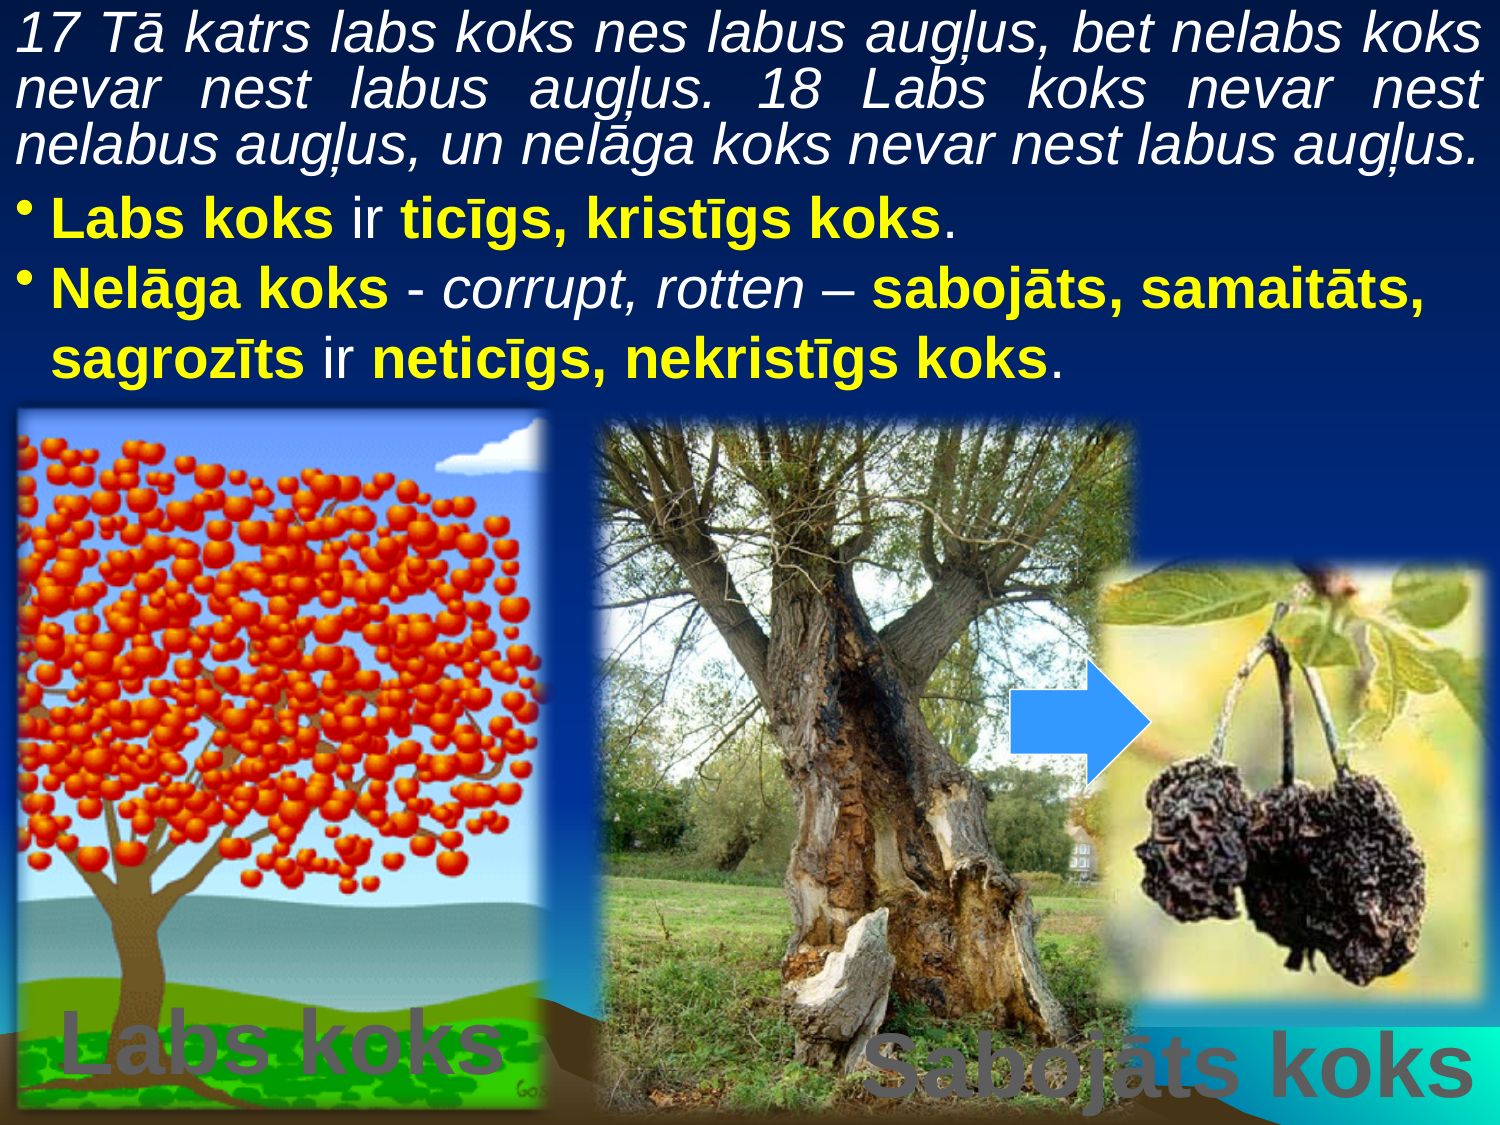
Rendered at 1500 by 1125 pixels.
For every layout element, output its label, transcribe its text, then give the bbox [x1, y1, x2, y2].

picture [584, 408, 1500, 1125]
picture [0, 392, 556, 1125]
text_box Sabojāts koks [1153, 1027, 1500, 1124]
text_box Labs koks ir ticīgs, kristīgs koks. Nelāga koks - corrupt, rotten – sabojāts, samaitāts, sagrozīts ir neticīgs, nekristīgs koks. [0, 172, 1459, 398]
list 17 Tā katrs labs koks nes labus augļus, bet nelabs koks nevar nest labus augļus. 18 Labs koks nevar nest nelabus augļus, un nelāga koks nevar nest labus augļus. [0, 0, 1500, 198]
